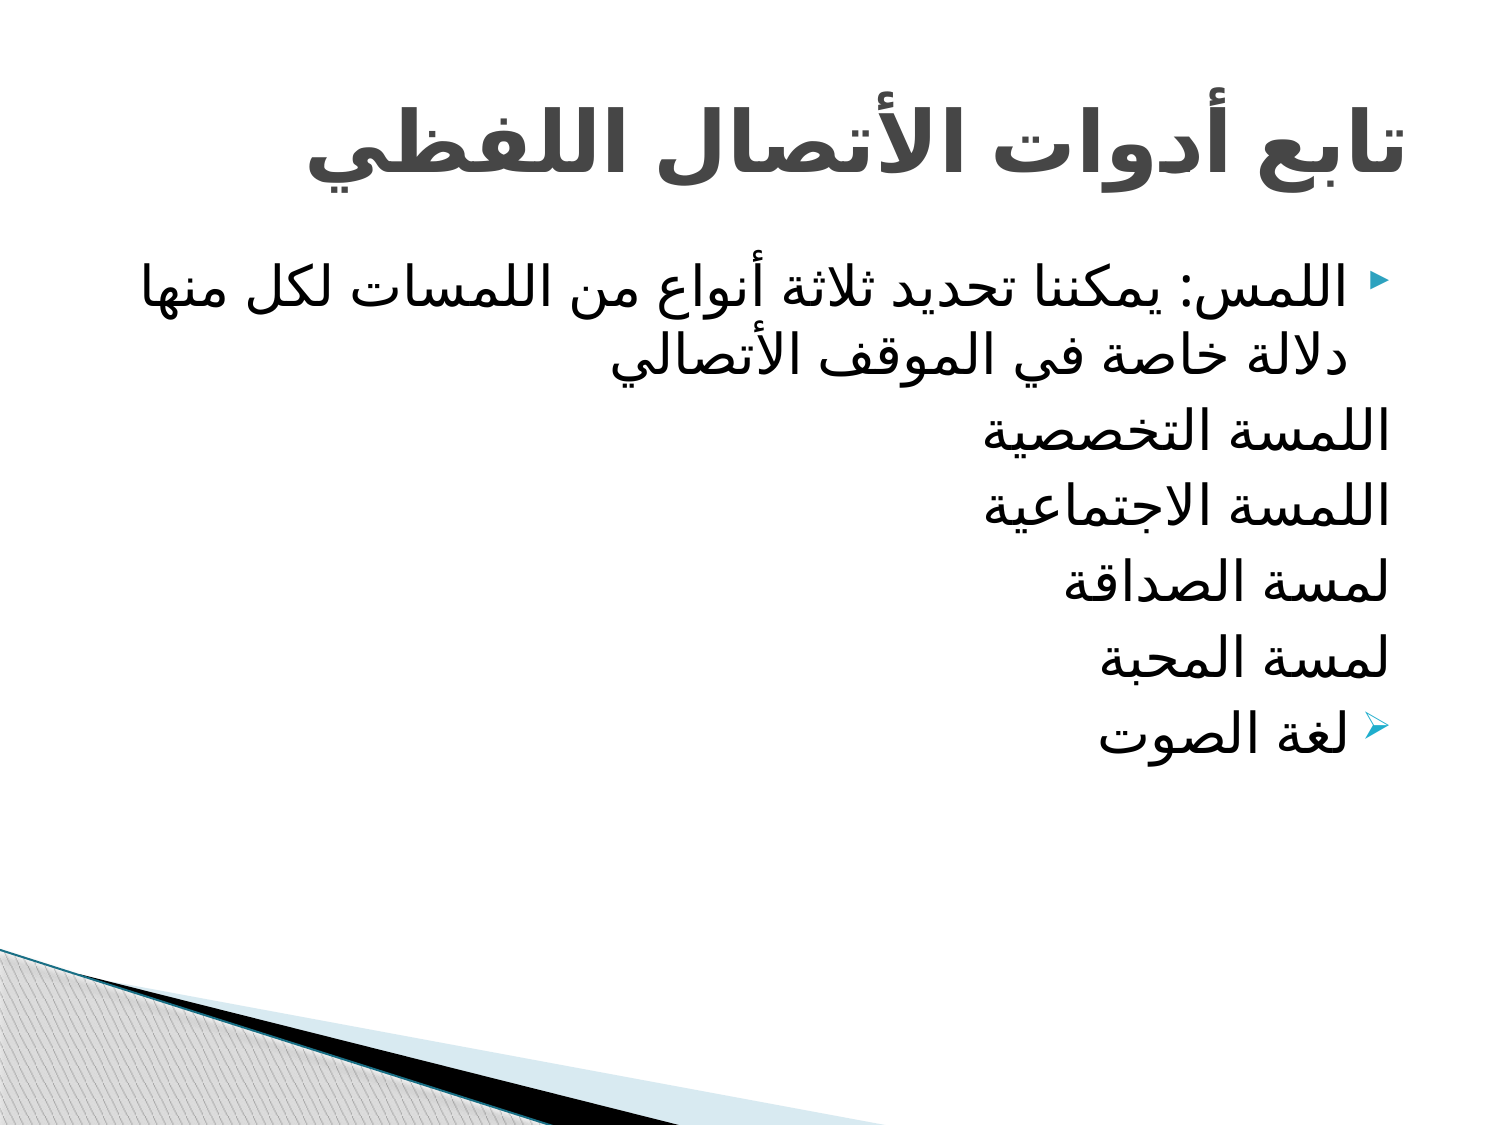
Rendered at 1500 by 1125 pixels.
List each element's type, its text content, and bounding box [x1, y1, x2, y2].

title تابع أدوات الأتصال اللفظي [75, 45, 1425, 233]
list اللمس: يمكننا تحديد ثلاثة أنواع من اللمسات لكل منها دلالة خاصة في الموقف الأتصالي اللمسة التخصصية اللمسة الاجتماعية لمسة الصداقة لمسة المحبة لغة الصوت [75, 243, 1425, 986]
